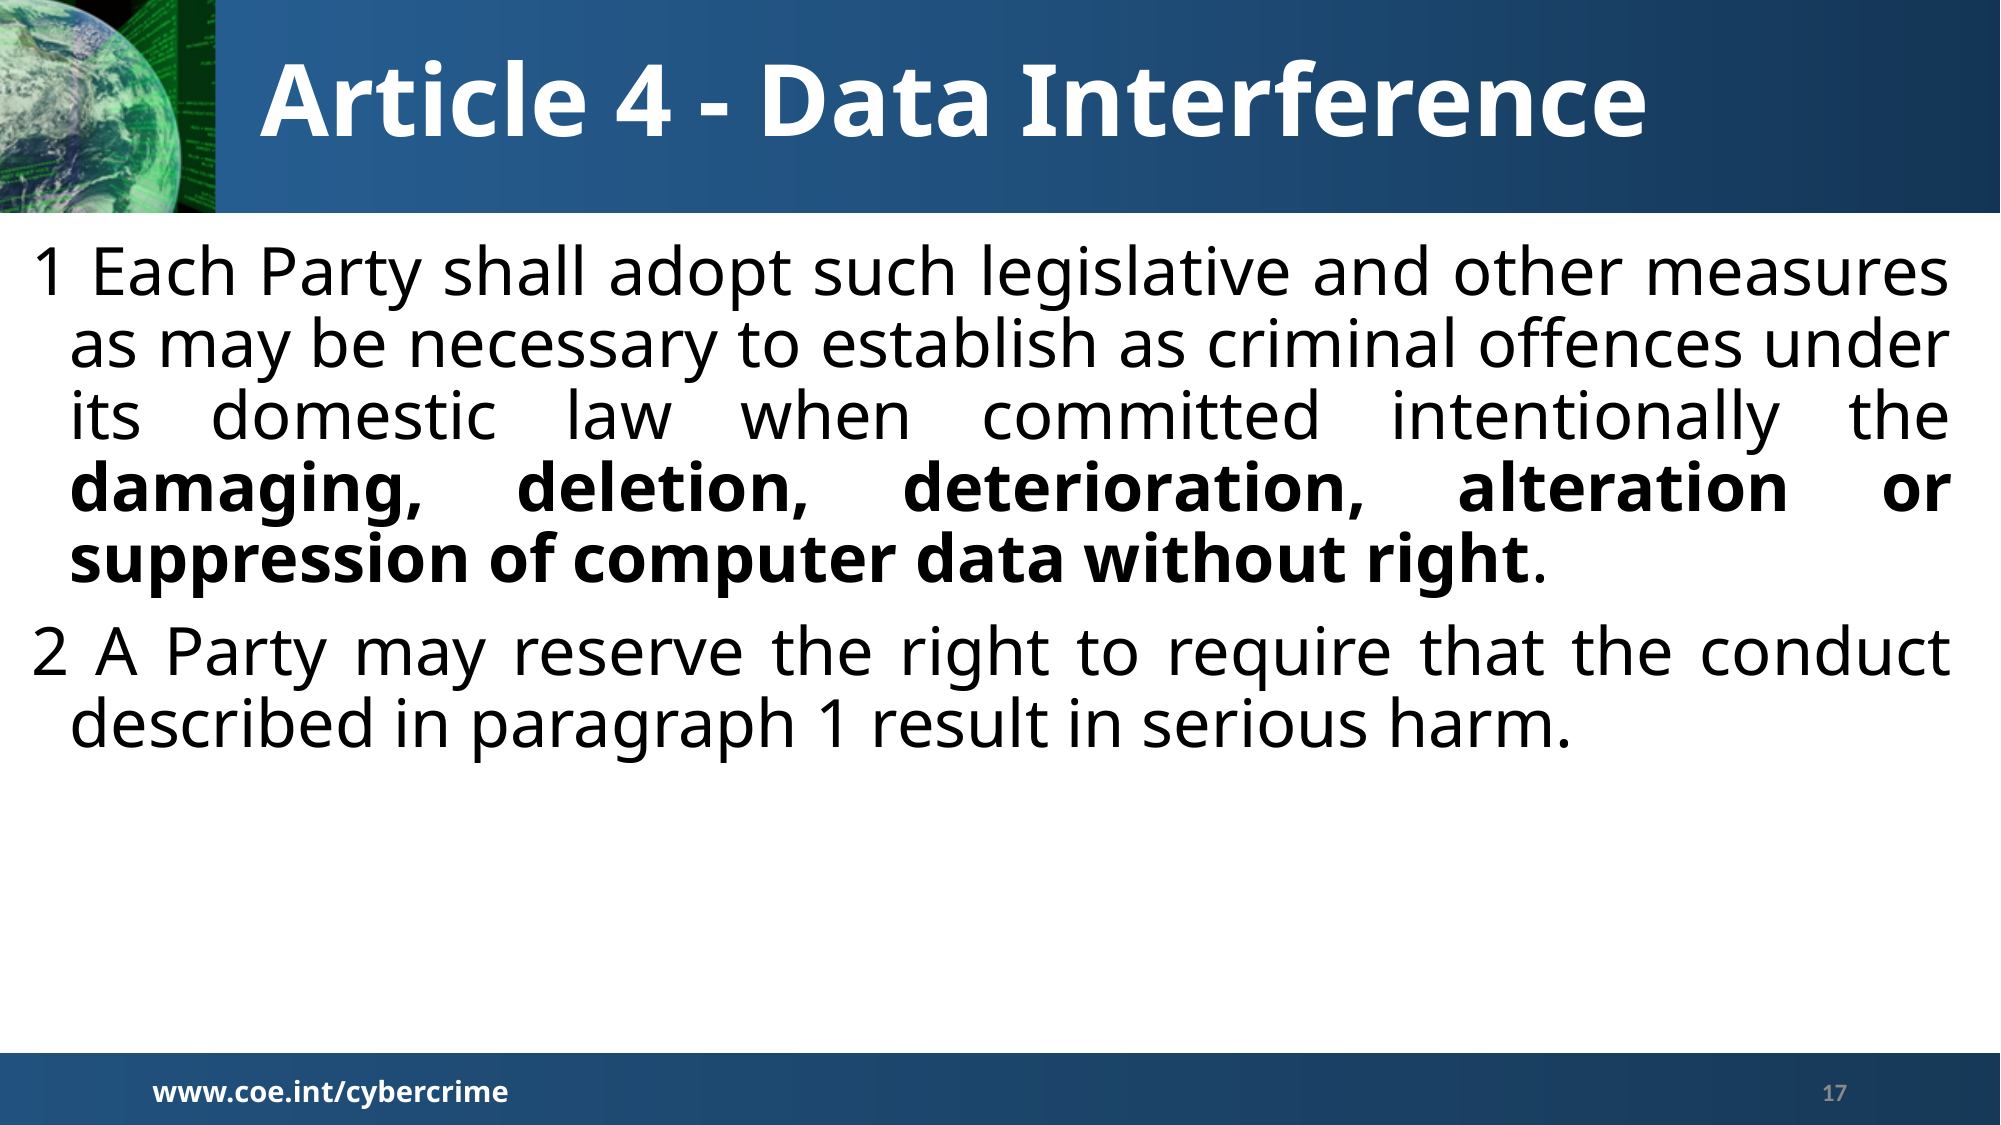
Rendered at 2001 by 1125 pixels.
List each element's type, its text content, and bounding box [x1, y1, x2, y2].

picture [0, 0, 2000, 213]
text_box Article 4 - Data Interference [245, 69, 1943, 139]
list 1 Each Party shall adopt such legislative and other measures as may be necessary to establish as criminal offences under its domestic law when committed intentionally the damaging, deletion, deterioration, alteration or suppression of computer data without right. 2 A Party may reserve the right to require that the conduct described in paragraph 1 result in serious harm. [16, 230, 1969, 1033]
slide_number 17 [1412, 1061, 1863, 1121]
slide_number www.coe.int/cybercrime [137, 1061, 588, 1121]
